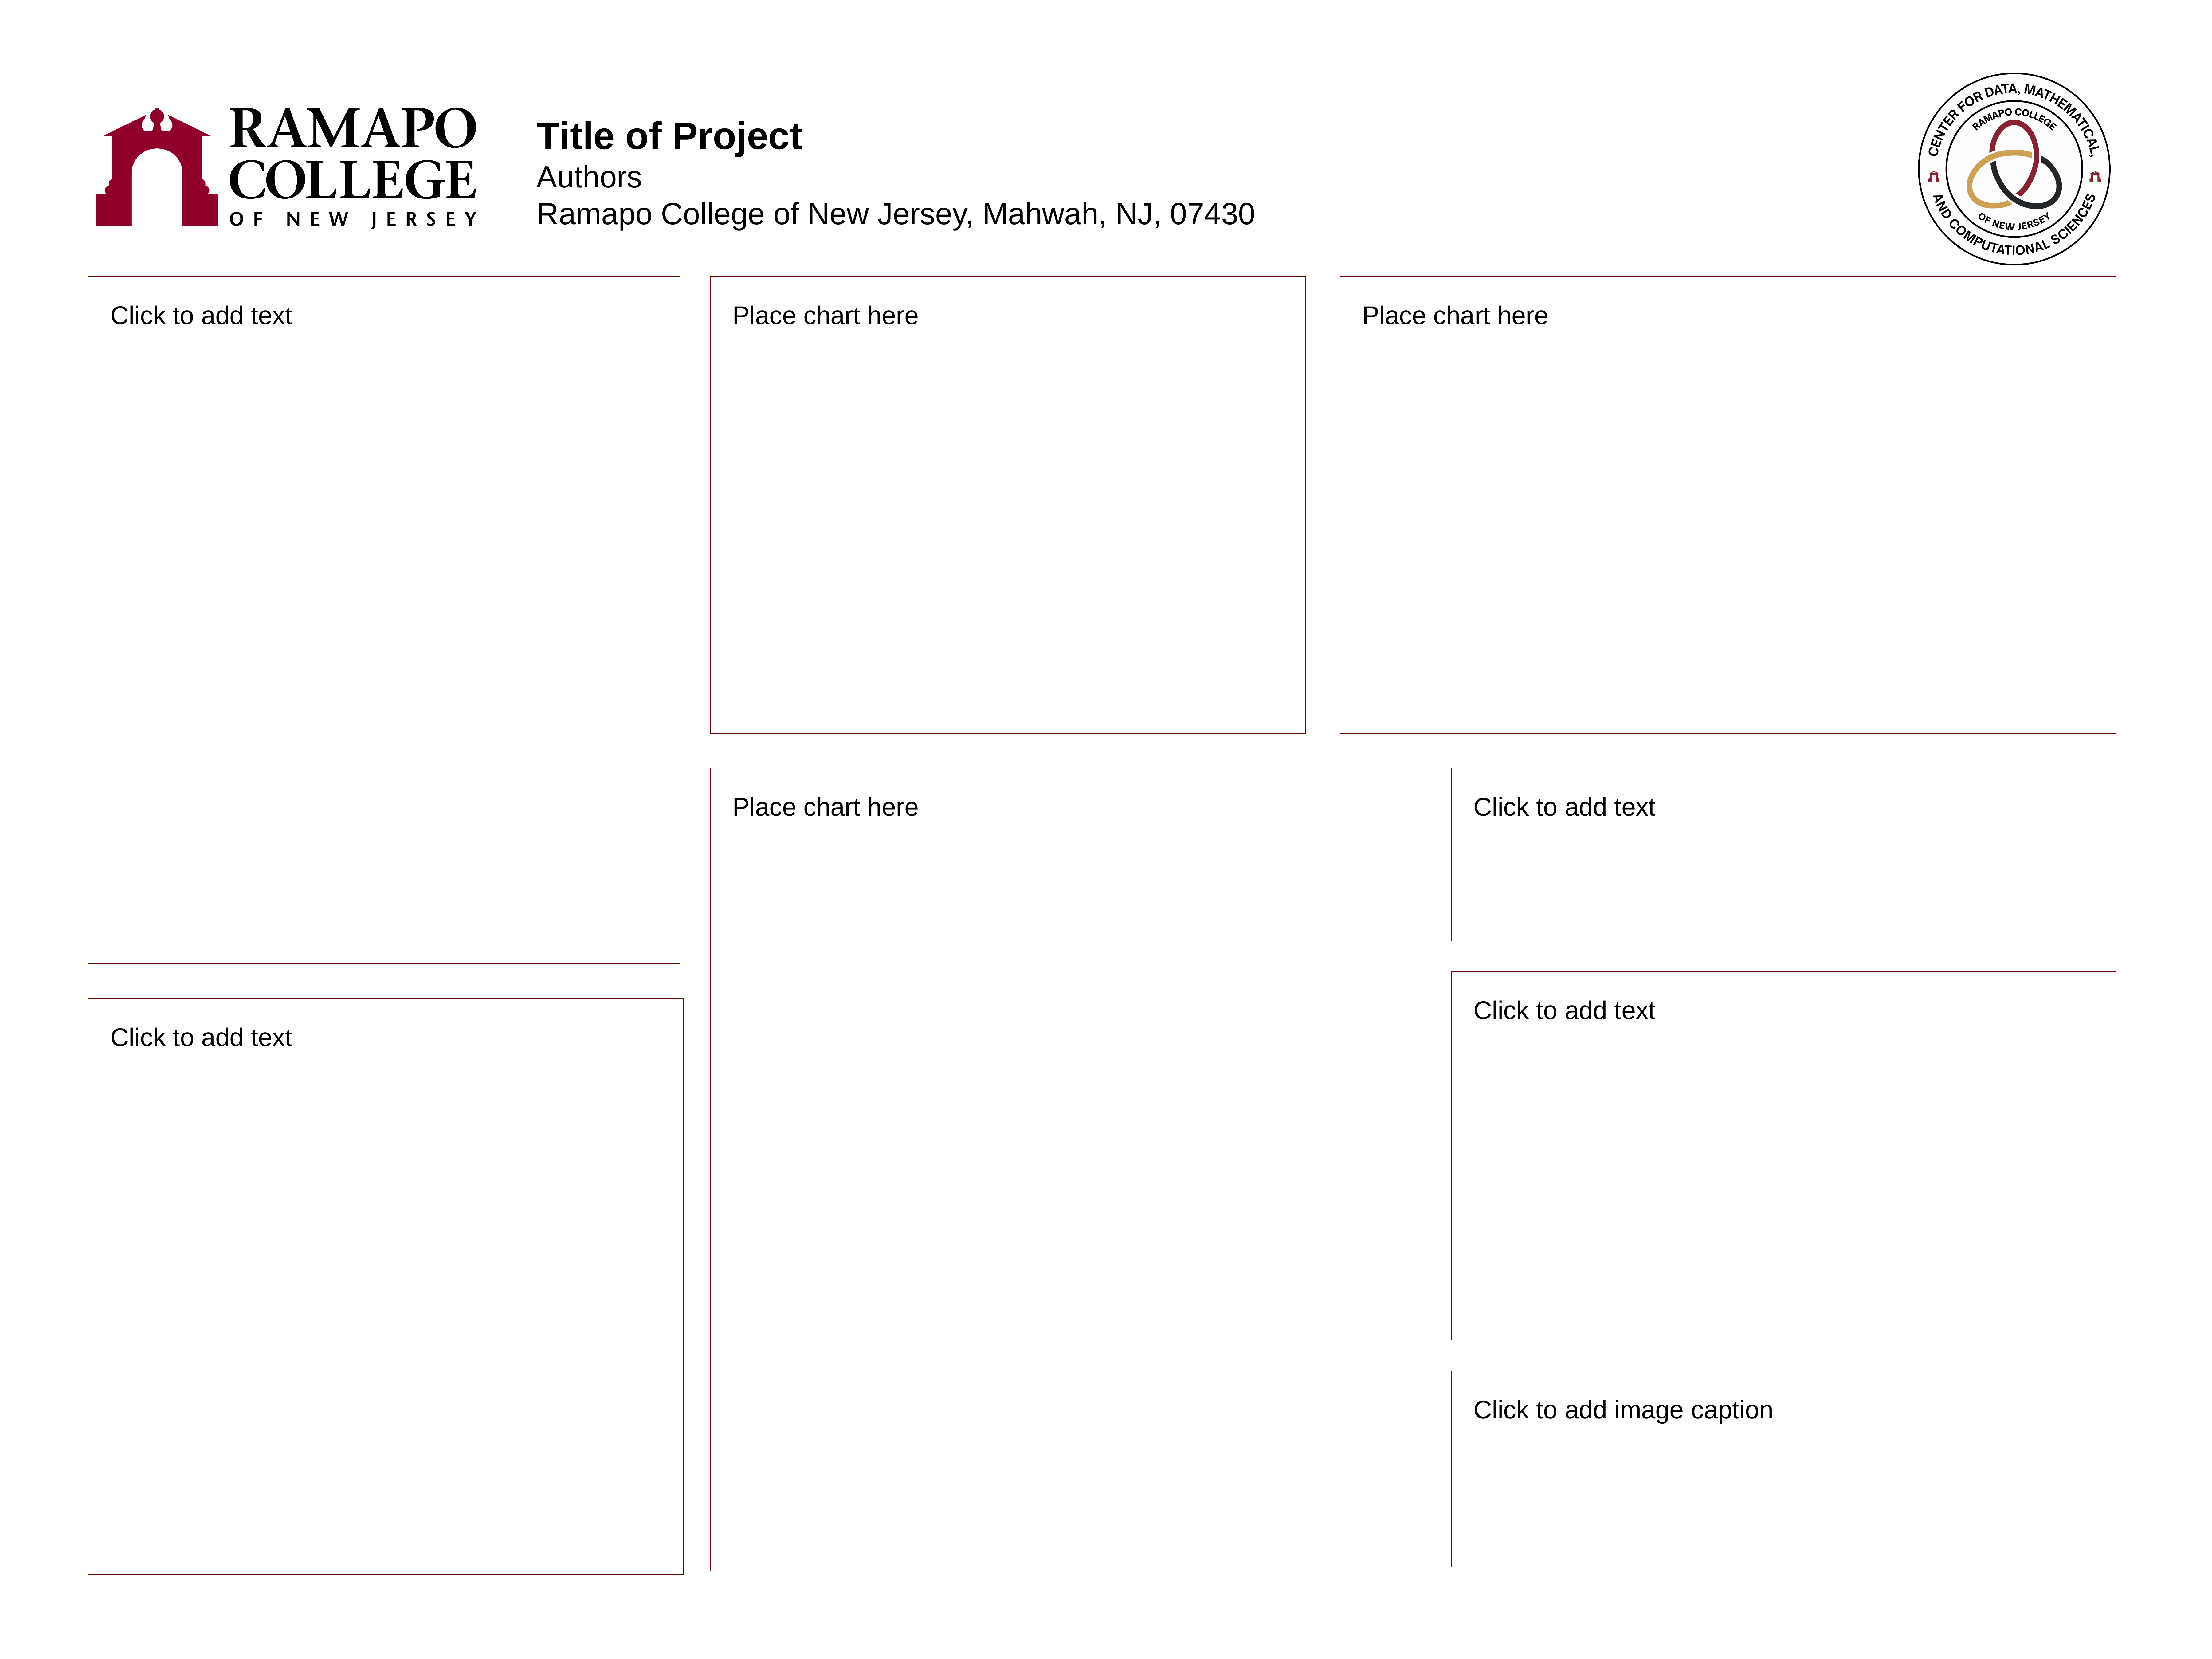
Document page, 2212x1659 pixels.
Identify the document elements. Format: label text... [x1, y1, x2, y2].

text_box Click to add text [88, 276, 680, 964]
picture [1912, 67, 2116, 271]
text_box Click to add image caption [1451, 1371, 2116, 1567]
text_box Click to add text [88, 998, 684, 1575]
picture [92, 104, 480, 233]
text_box Place chart here [710, 276, 1306, 734]
text_box Click to add text [1451, 768, 2116, 941]
text_box Place chart here [710, 768, 1425, 1571]
text_box Title of Project Authors Ramapo College of New Jersey, Mahwah, NJ, 07430 [514, 100, 2108, 284]
text_box Click to add text [1451, 971, 2116, 1340]
text_box Place chart here [1340, 276, 2116, 734]
